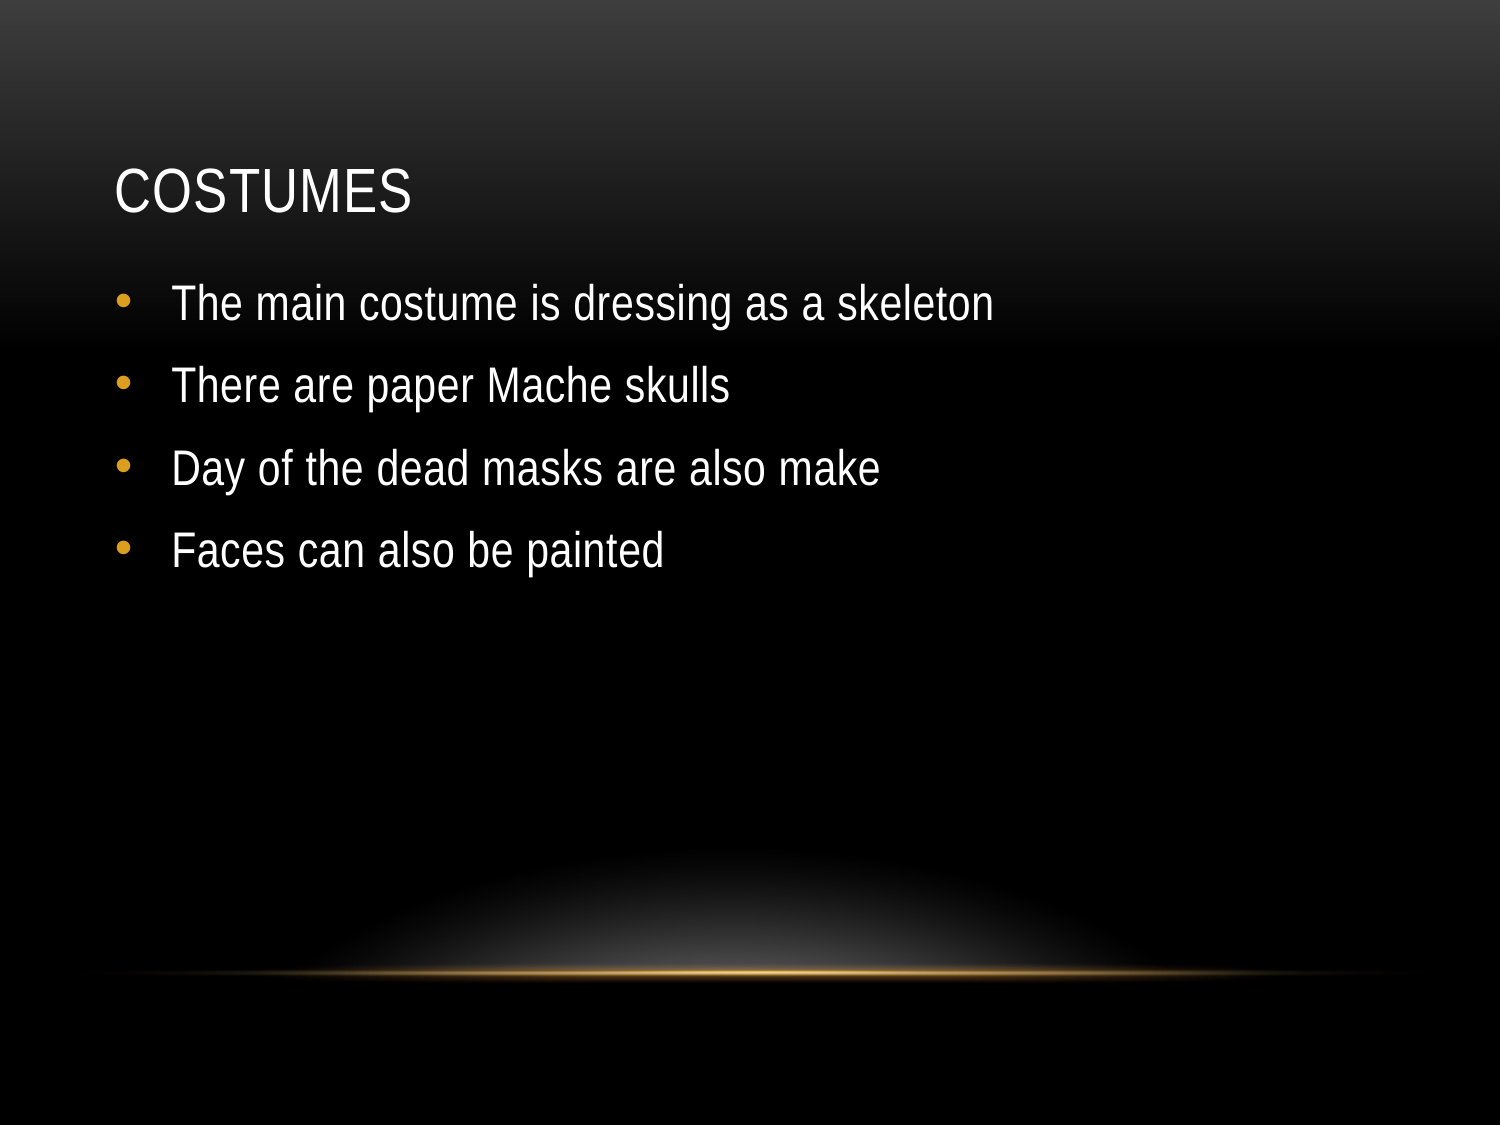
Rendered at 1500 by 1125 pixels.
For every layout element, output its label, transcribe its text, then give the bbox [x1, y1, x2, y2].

picture [0, 0, 1500, 1125]
list The main costume is dressing as a skeleton There are paper Mache skulls Day of the dead masks are also make Faces can also be painted [99, 262, 1400, 938]
title Costumes [99, 45, 1400, 233]
